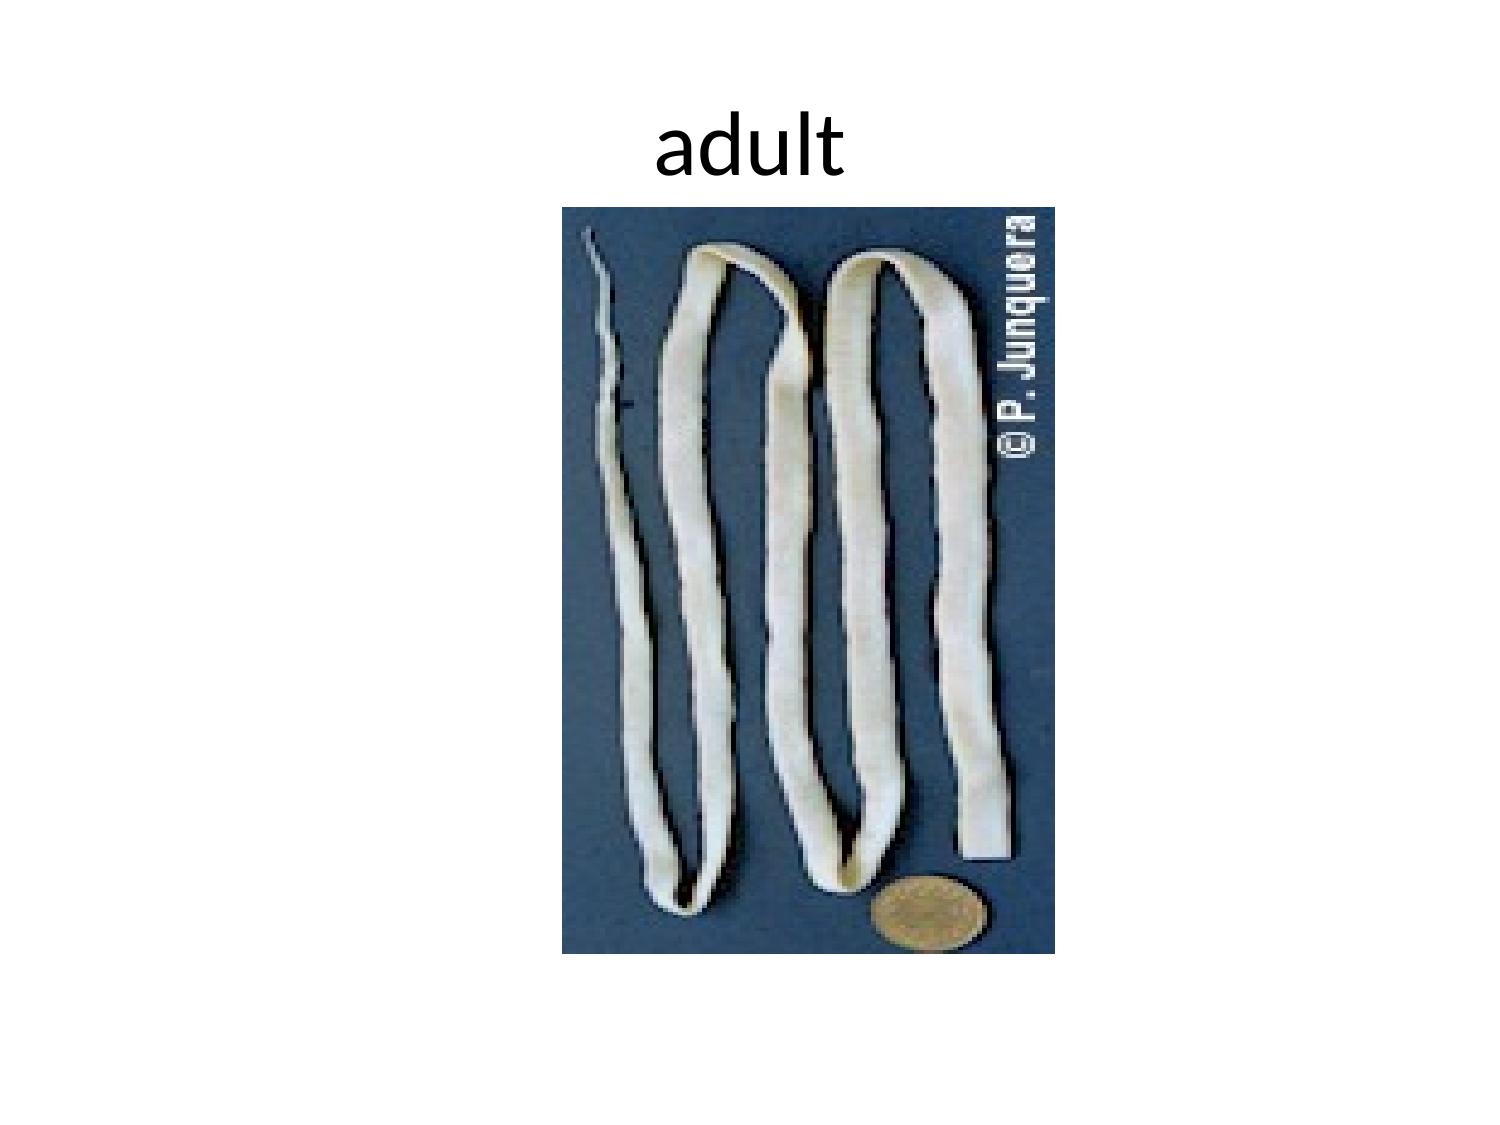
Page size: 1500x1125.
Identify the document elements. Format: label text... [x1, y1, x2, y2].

title adult [75, 45, 1425, 233]
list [562, 206, 1055, 954]
